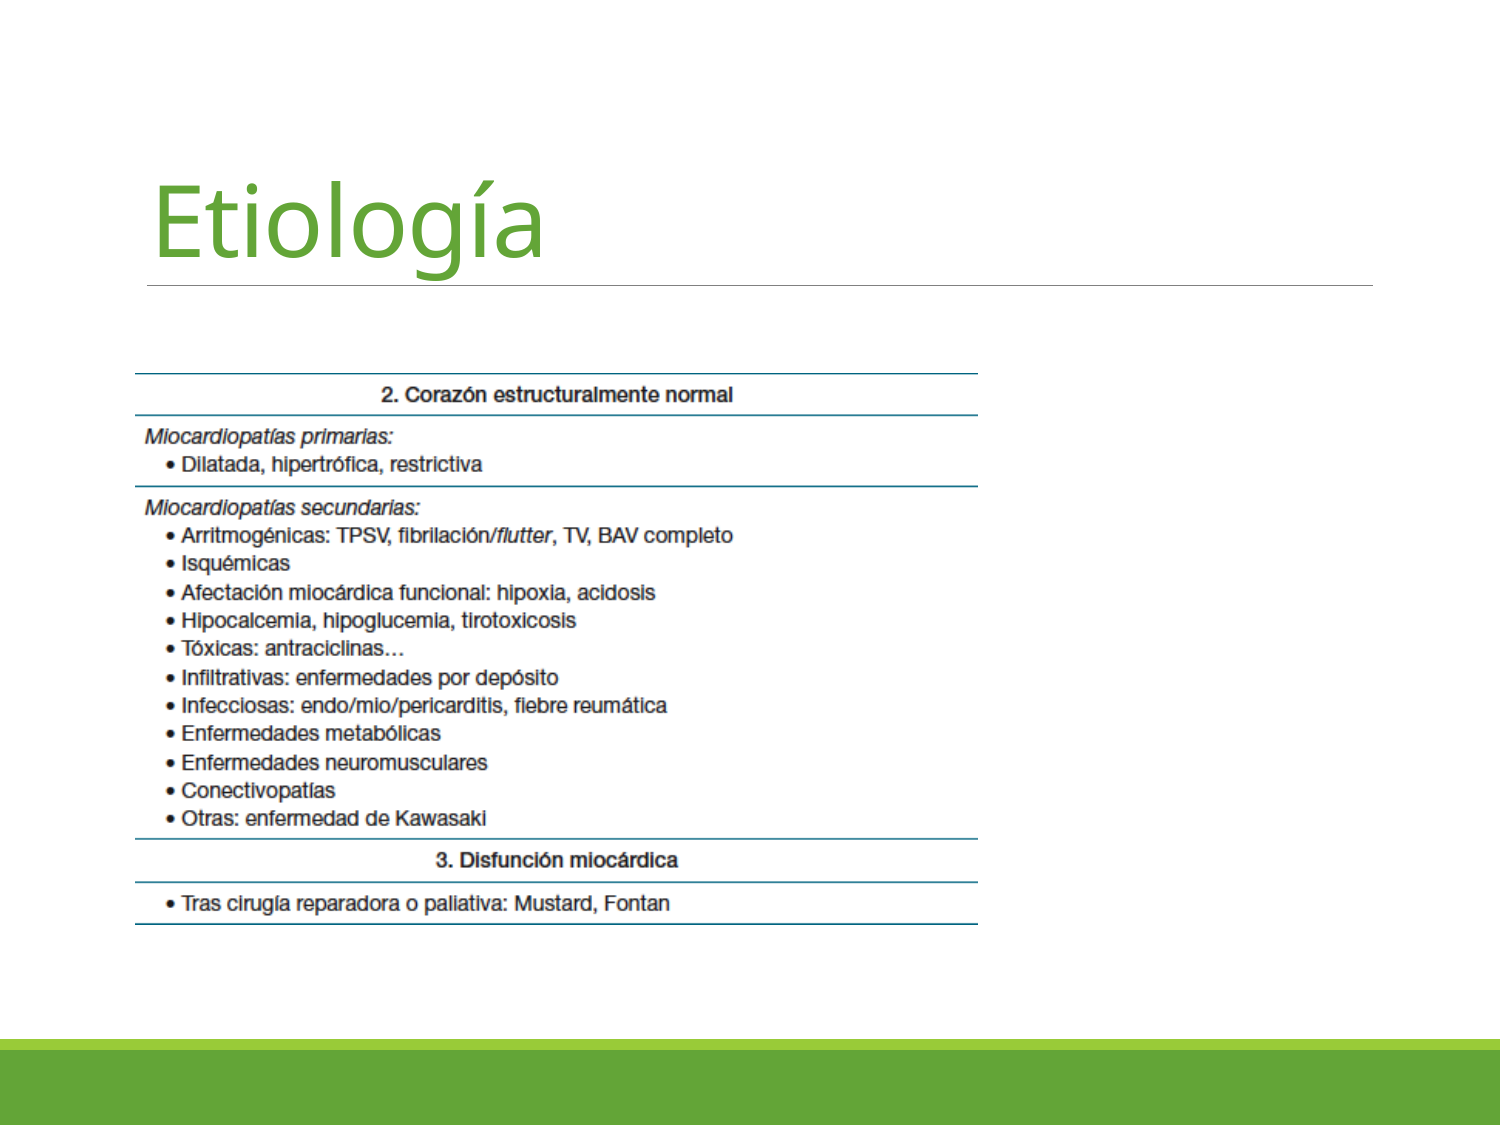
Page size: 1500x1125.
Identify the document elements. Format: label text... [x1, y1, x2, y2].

picture [134, 375, 978, 923]
title Etiología [135, 47, 1373, 285]
